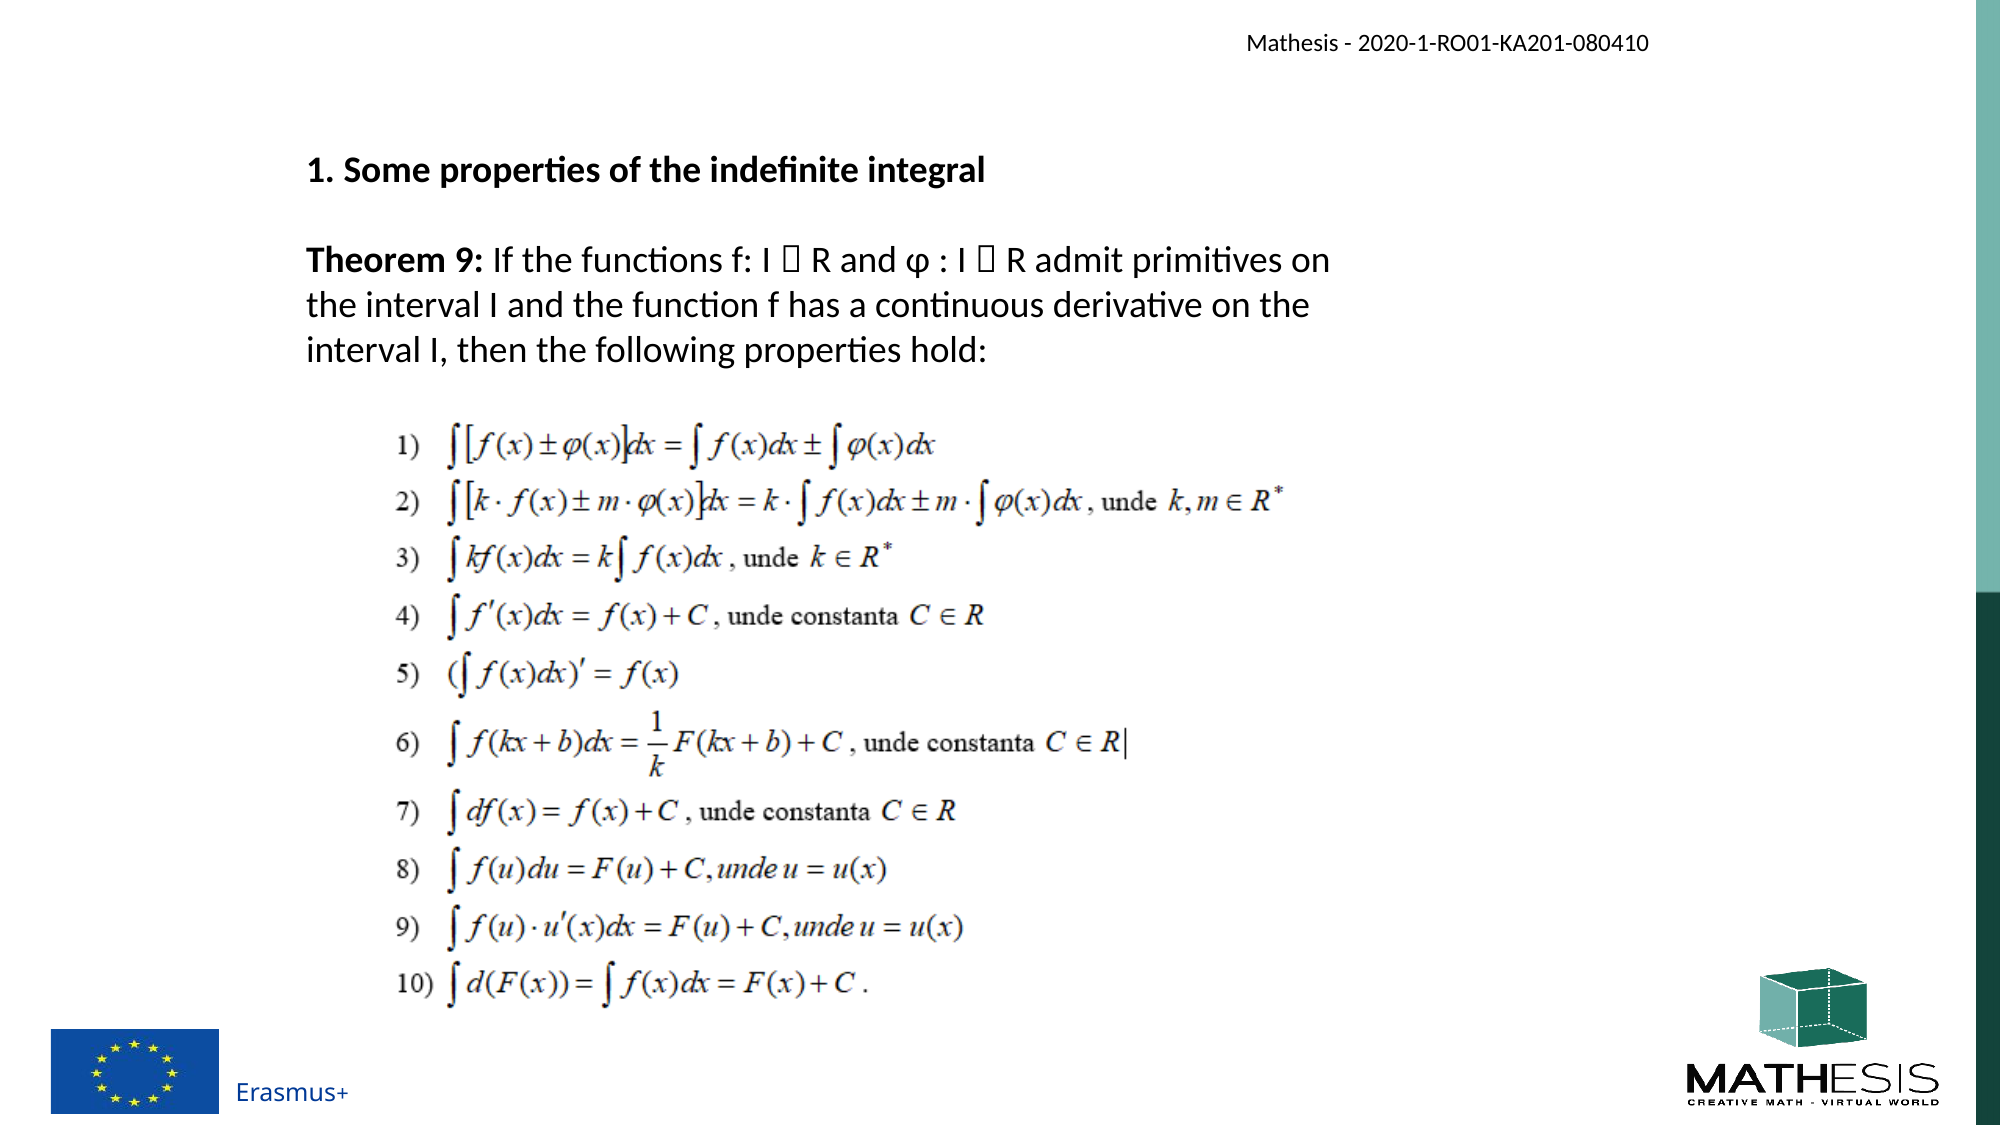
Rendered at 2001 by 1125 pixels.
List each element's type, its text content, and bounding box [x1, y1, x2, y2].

picture [50, 1029, 219, 1114]
text_box 1. Some properties of the indefinite integral Theorem 9: If the functions f: I  R and φ : I  R admit primitives on the interval I and the function f has a continuous derivative on the interval I, then the following properties hold: [291, 137, 1355, 377]
picture [1976, 0, 2000, 1125]
picture [1664, 928, 1961, 1125]
picture [385, 420, 1311, 1028]
